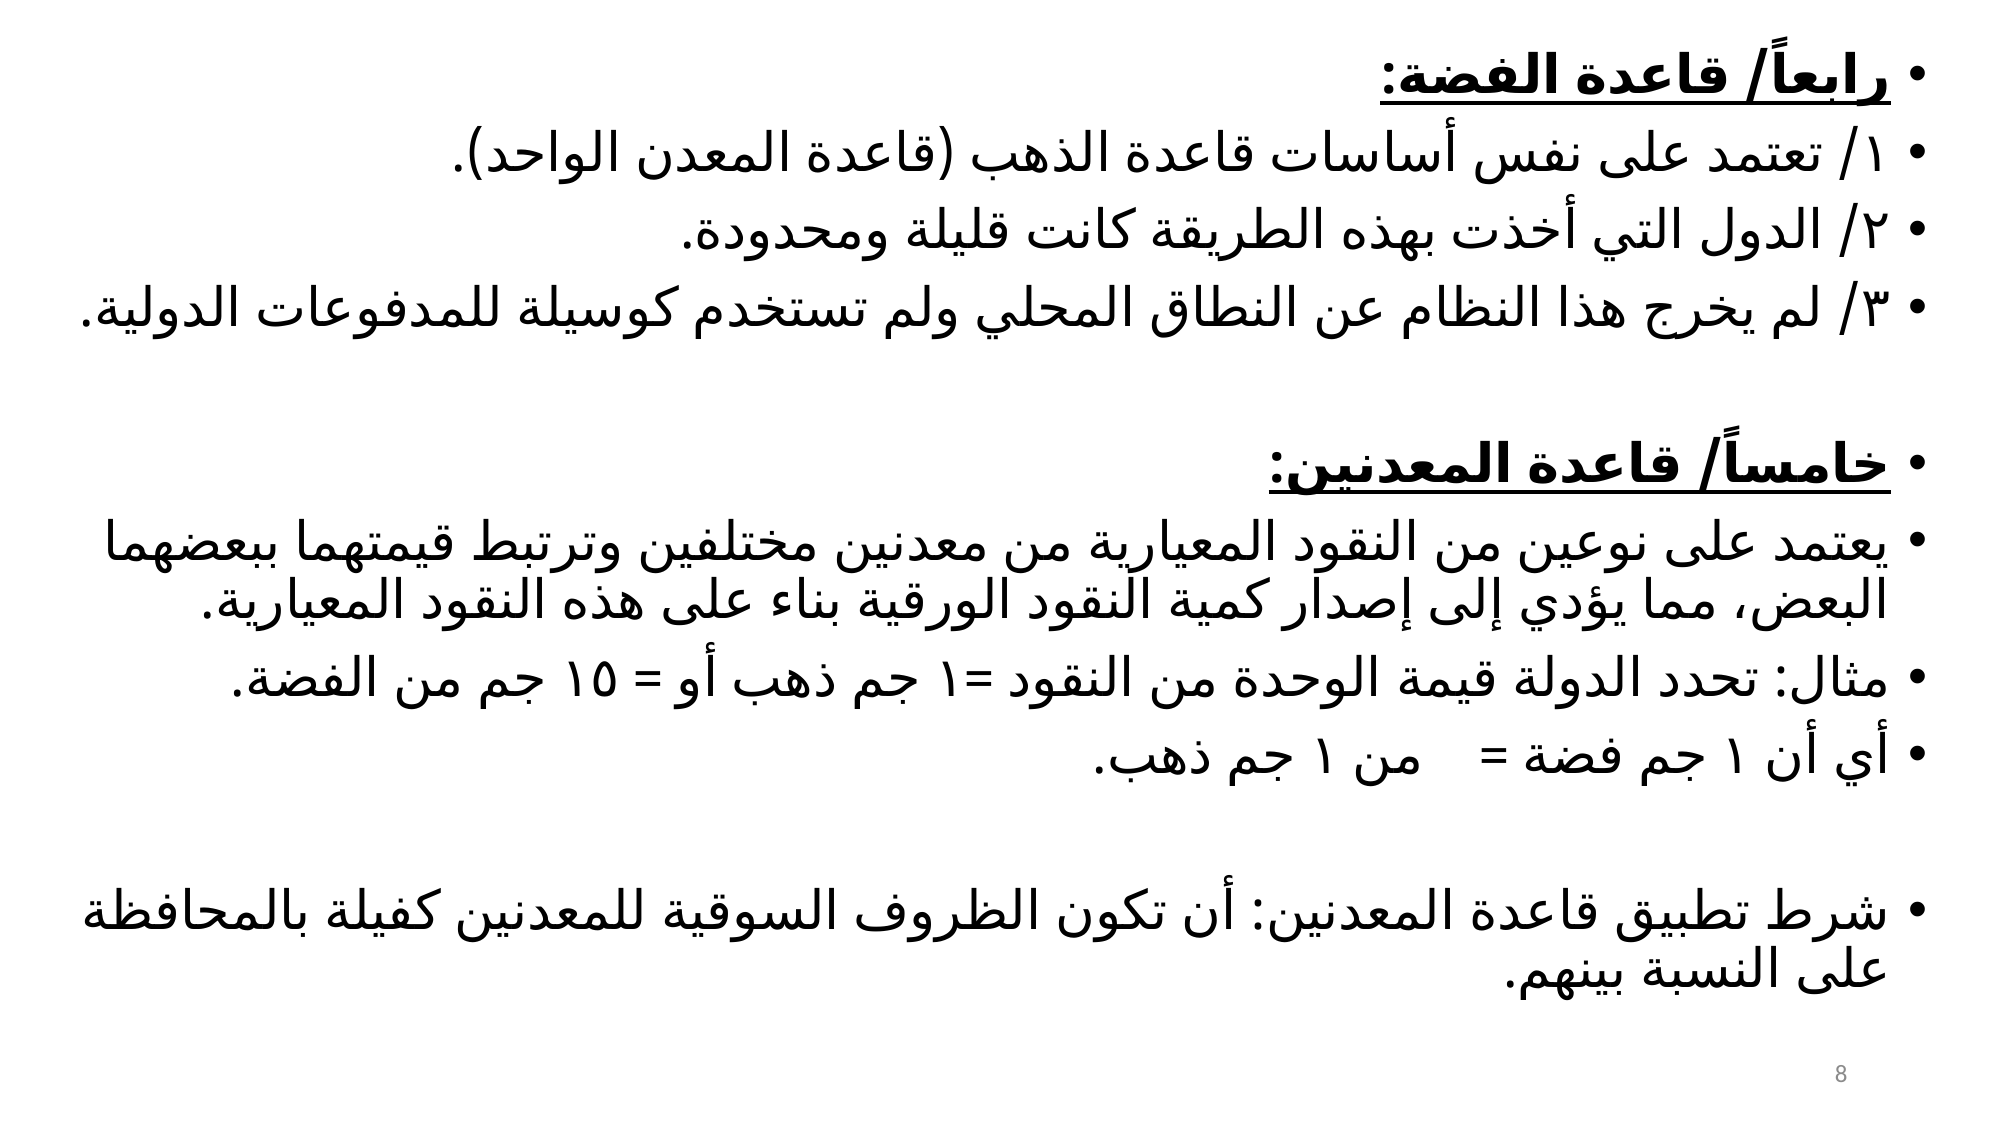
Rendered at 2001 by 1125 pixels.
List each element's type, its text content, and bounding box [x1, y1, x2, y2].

slide_number 8 [1412, 1042, 1863, 1103]
